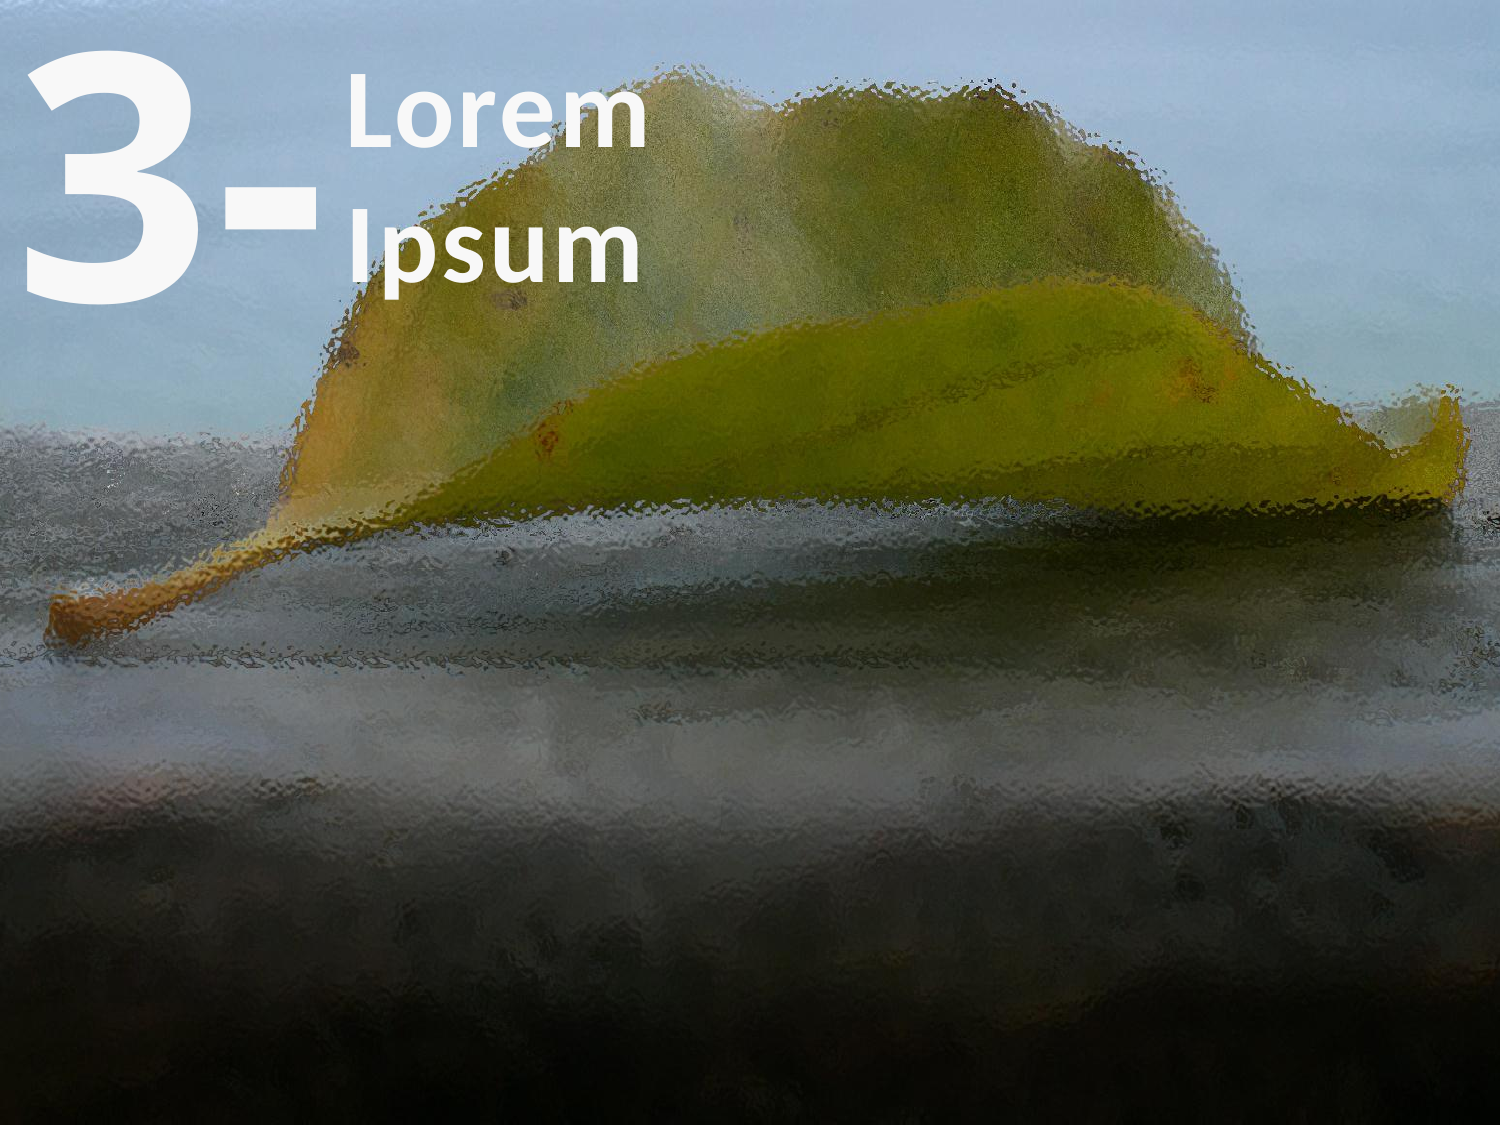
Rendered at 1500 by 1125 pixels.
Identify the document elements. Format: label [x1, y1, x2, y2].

text_box [0, 0, 839, 383]
picture [0, 0, 1500, 1125]
